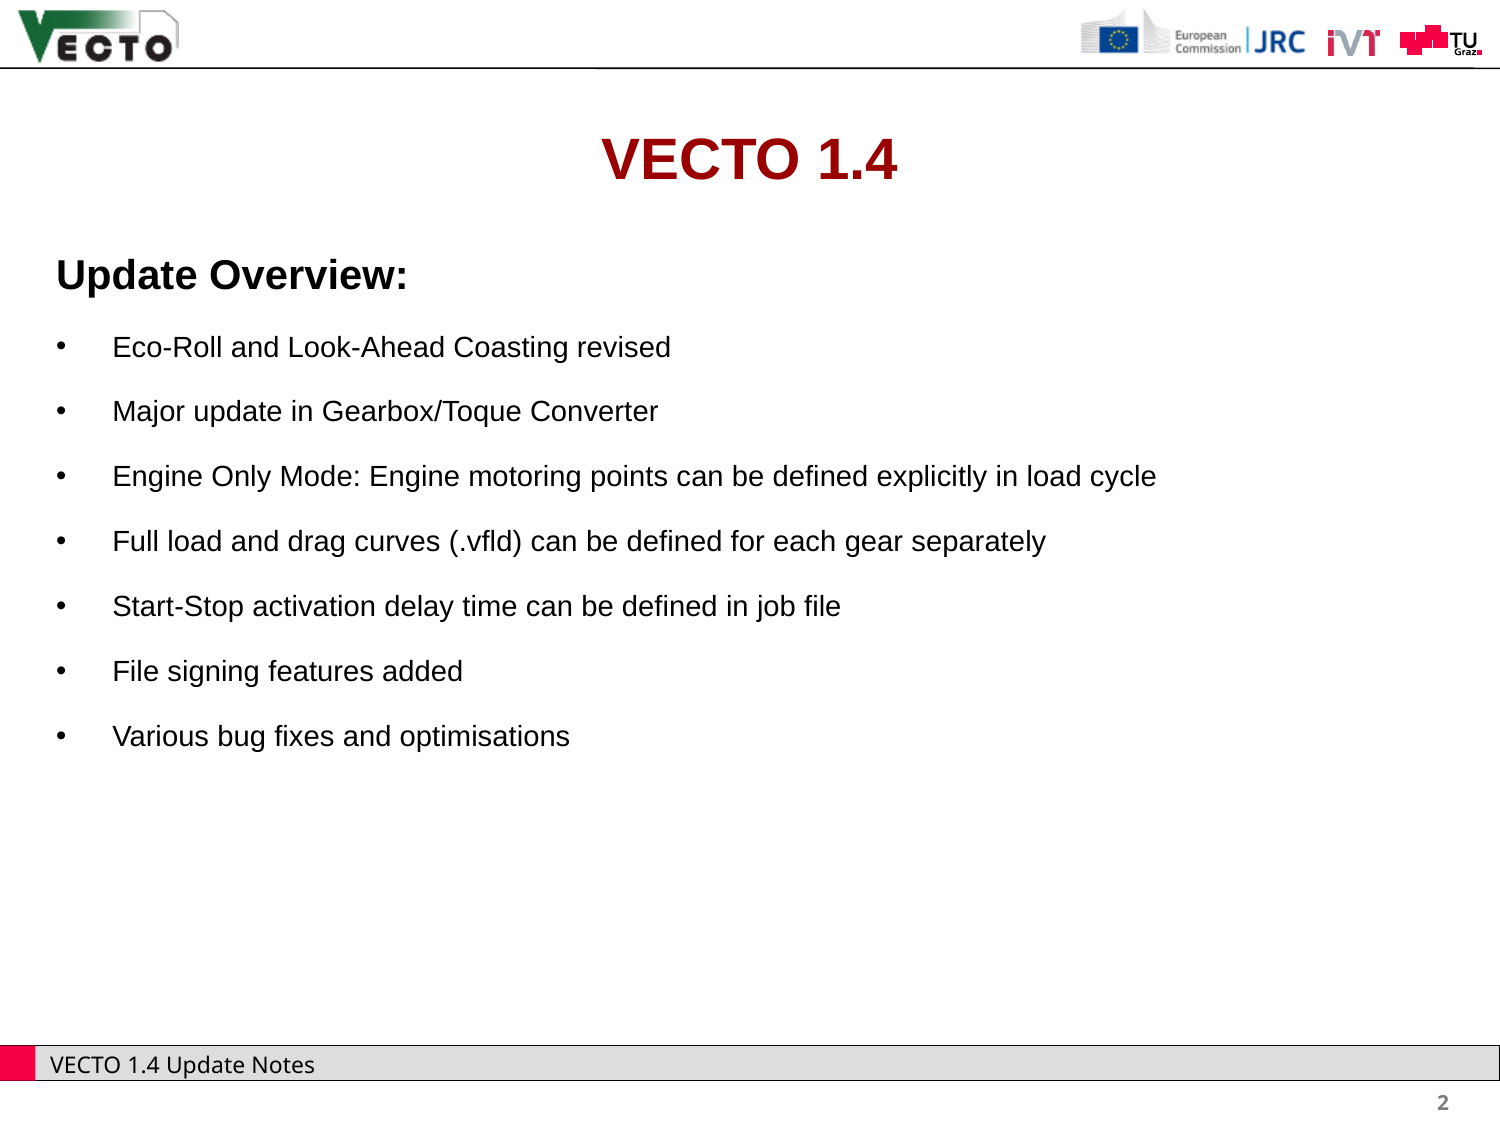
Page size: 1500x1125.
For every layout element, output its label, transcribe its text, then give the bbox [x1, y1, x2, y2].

text_box Update Overview: Eco-Roll and Look-Ahead Coasting revised Major update in Gearbox/Toque Converter Engine Only Mode: Engine motoring points can be defined explicitly in load cycle Full load and drag curves (.vfld) can be defined for each gear separately Start-Stop activation delay time can be defined in job file File signing features added Various bug fixes and optimisations [41, 215, 1436, 760]
picture [1328, 30, 1380, 56]
picture [1080, 7, 1306, 54]
text_box VECTO 1.4 [0, 127, 1500, 185]
picture [17, 9, 179, 65]
